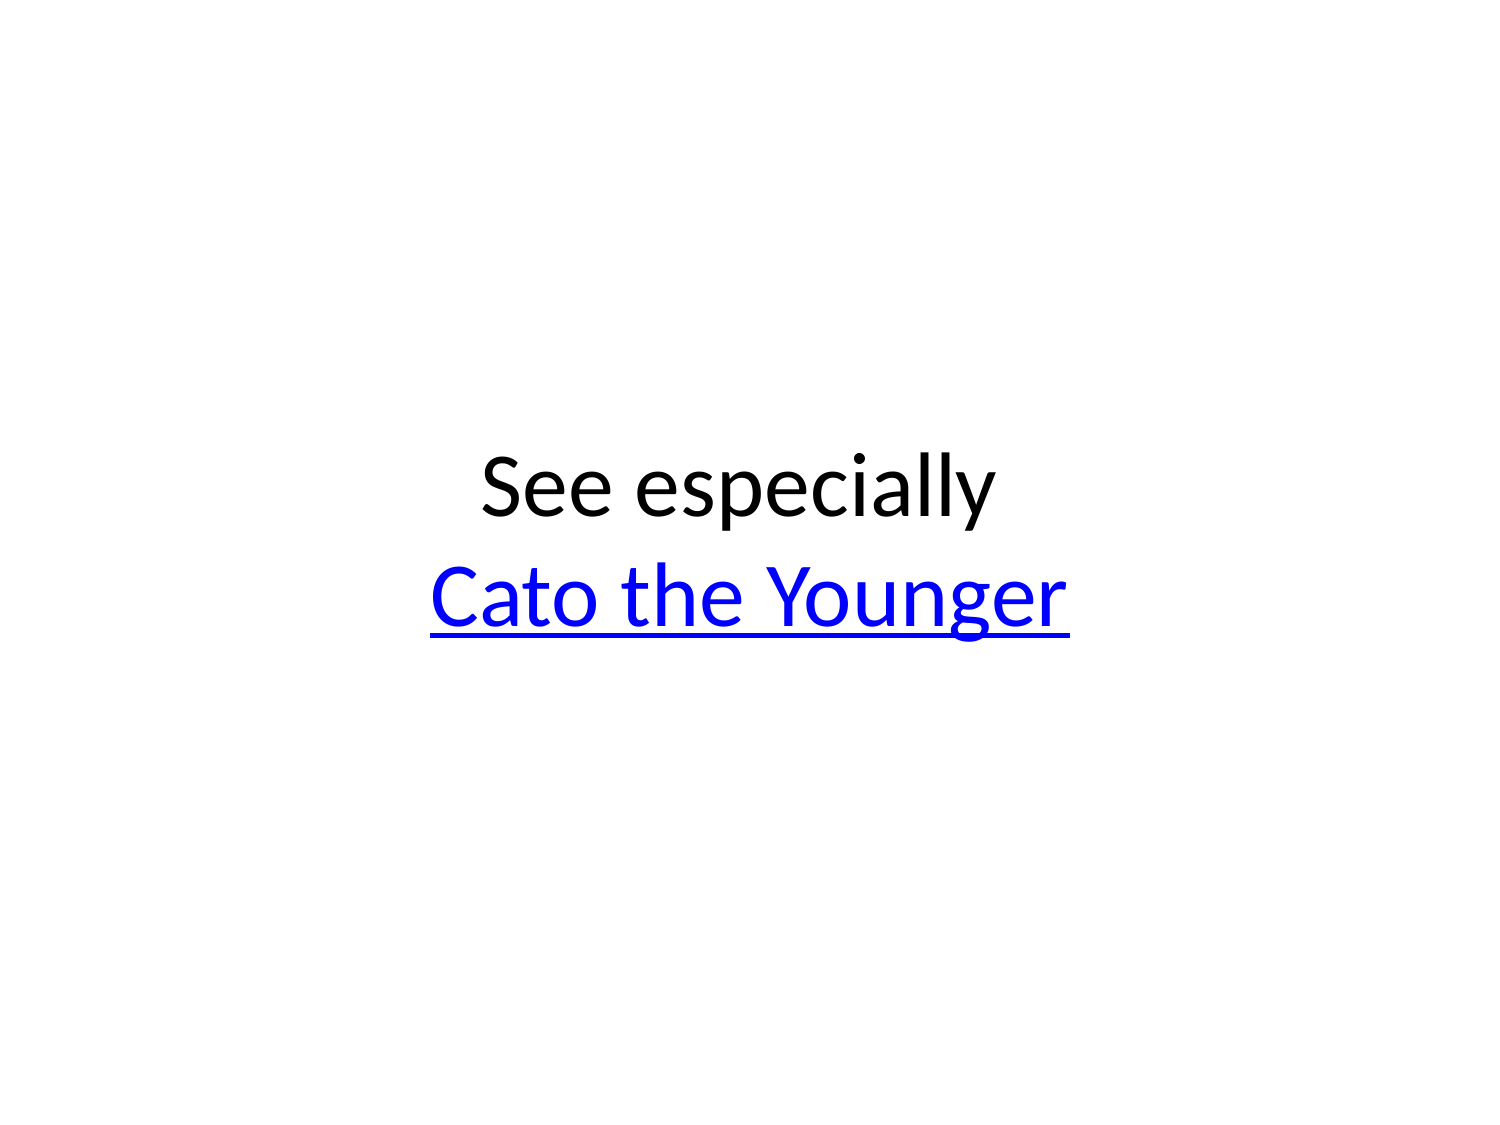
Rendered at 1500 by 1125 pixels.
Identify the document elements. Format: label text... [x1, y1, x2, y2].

title See especially Cato the Younger [75, 45, 1425, 1025]
